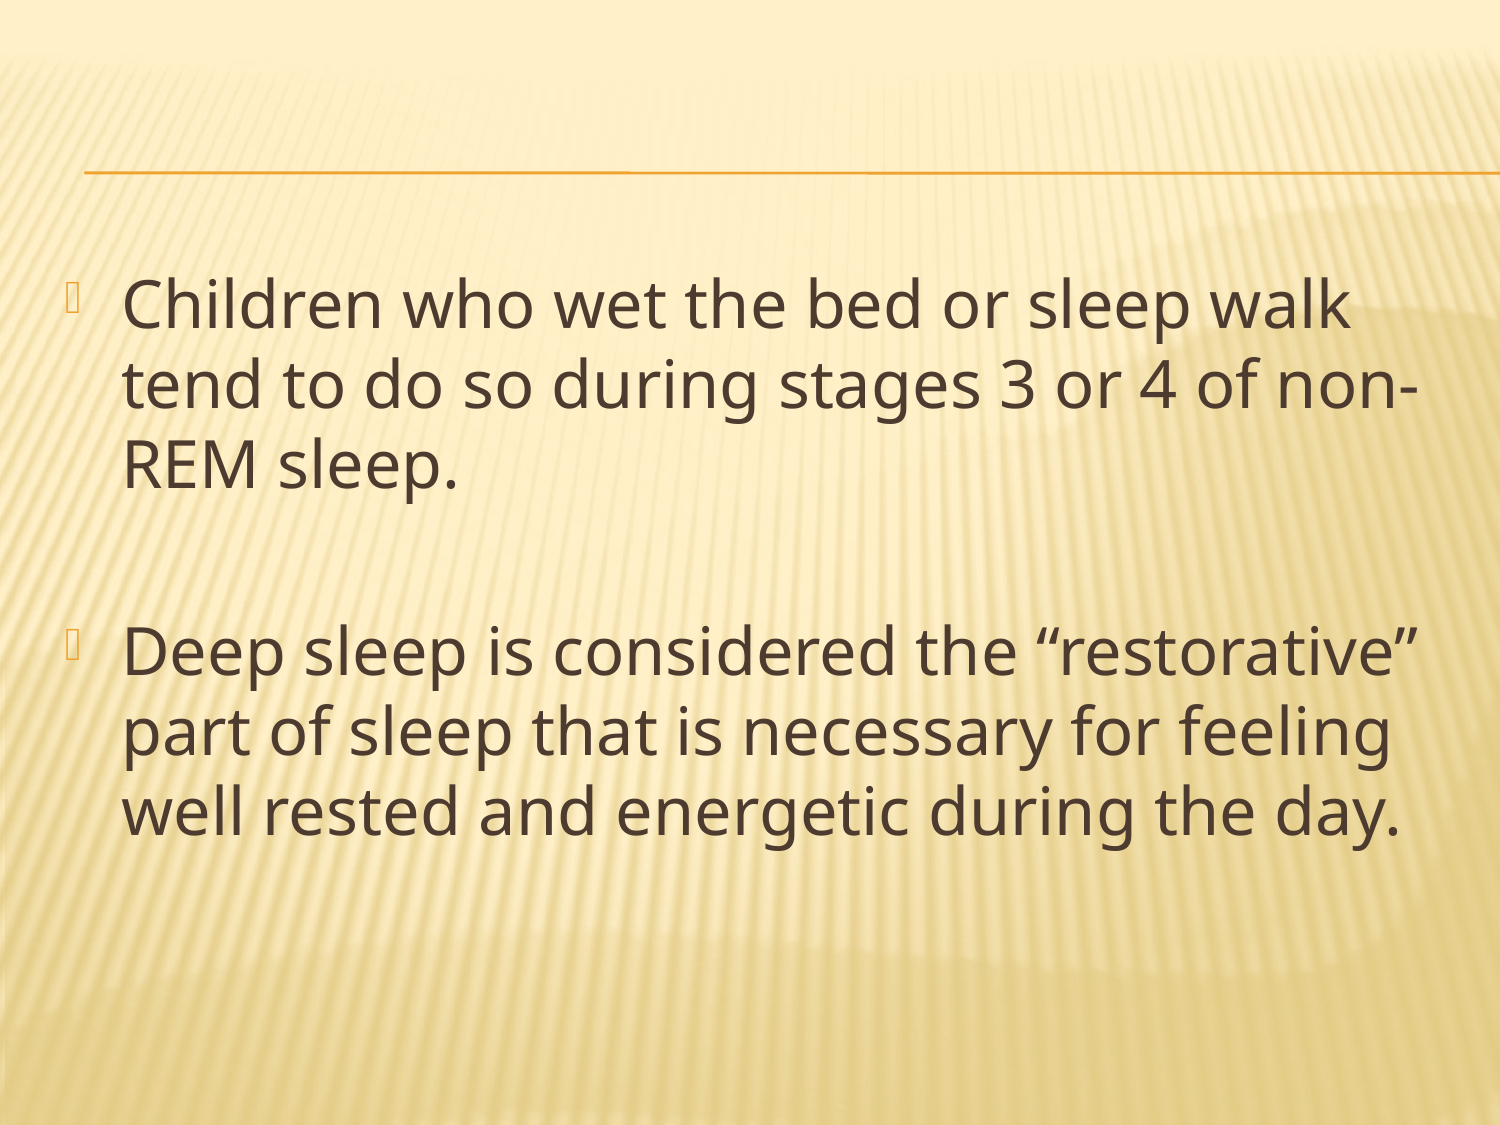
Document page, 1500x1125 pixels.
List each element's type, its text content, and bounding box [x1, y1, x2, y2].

list Children who wet the bed or sleep walk tend to do so during stages 3 or 4 of non-REM sleep. Deep sleep is considered the “restorative” part of sleep that is necessary for feeling well rested and energetic during the day. [50, 254, 1475, 998]
